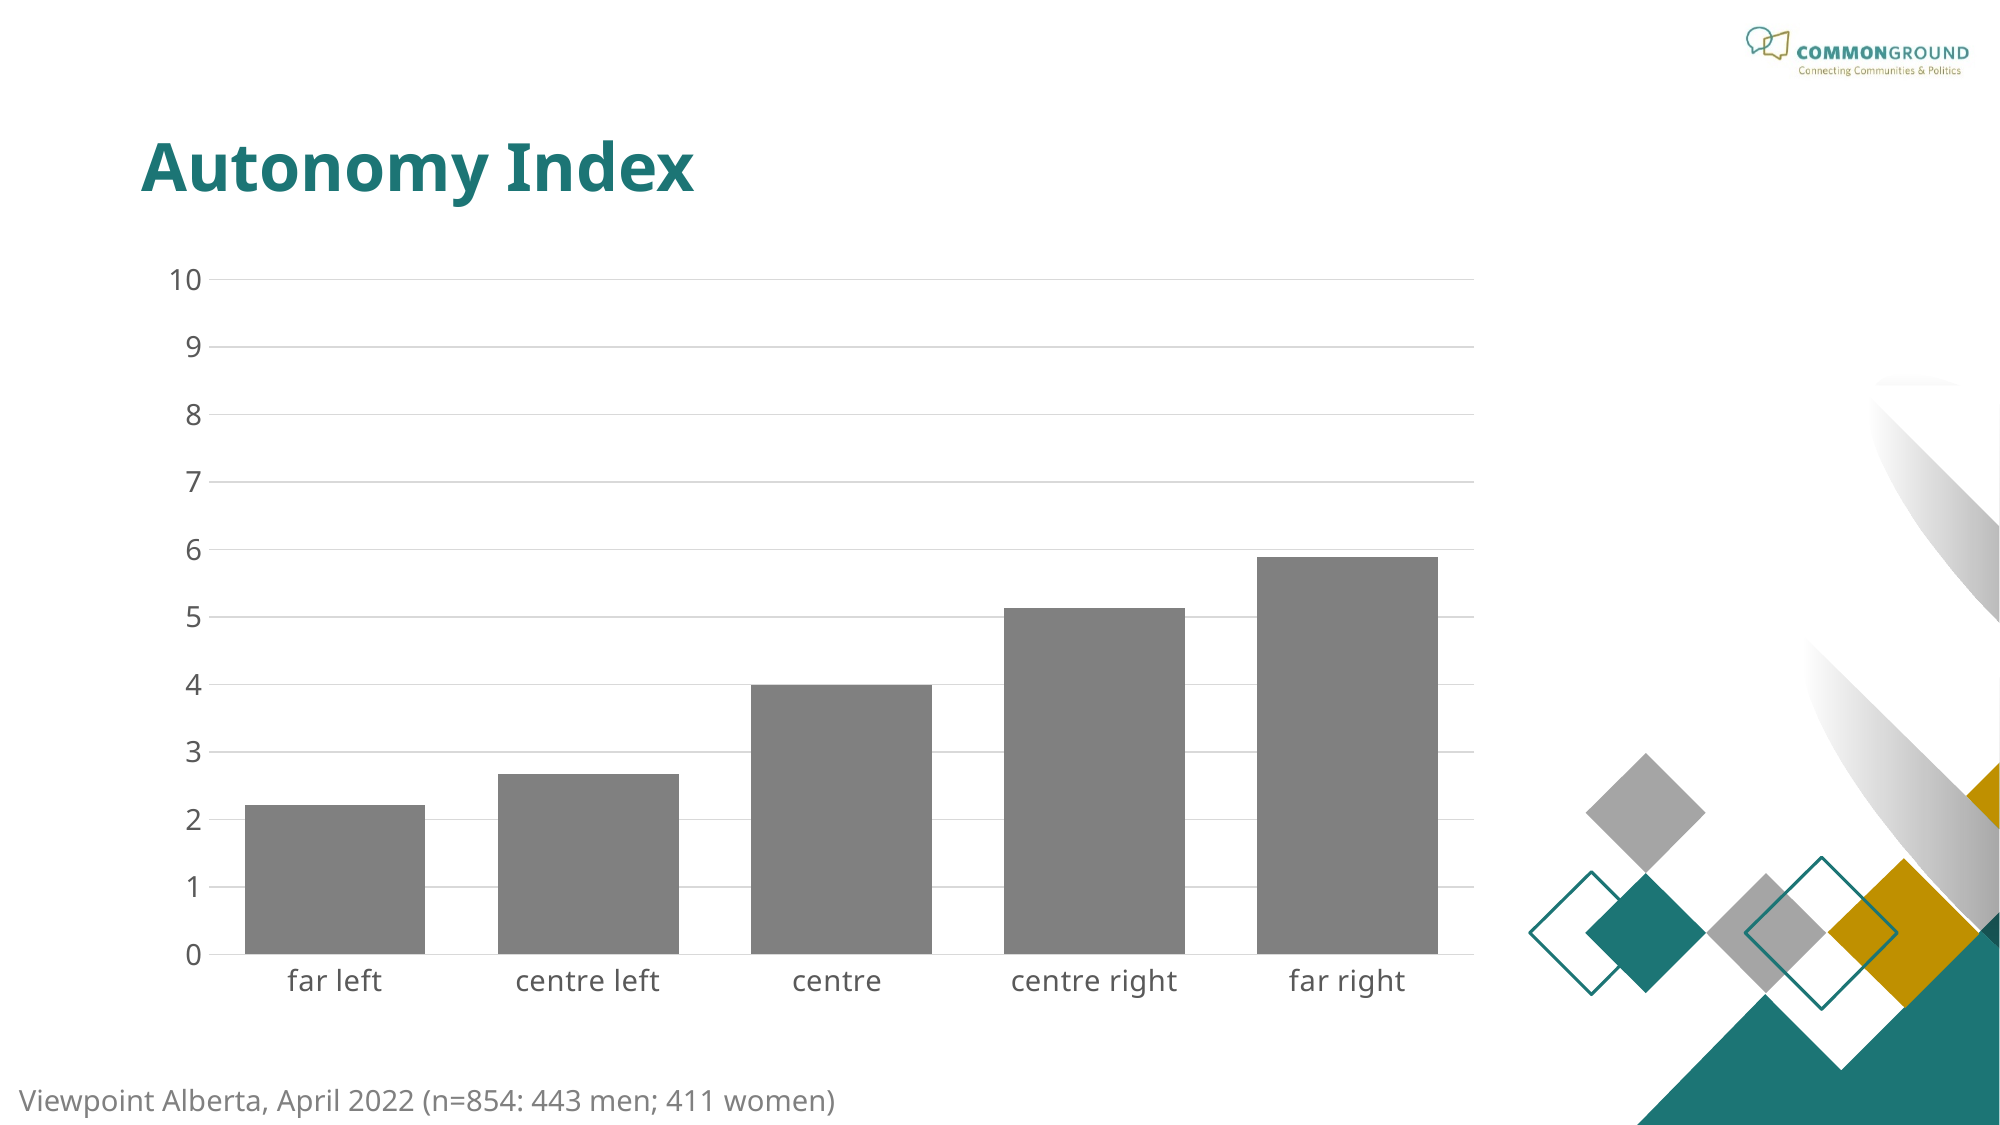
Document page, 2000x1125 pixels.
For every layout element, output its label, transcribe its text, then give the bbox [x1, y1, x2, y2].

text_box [1259, 385, 2000, 1125]
picture [1734, 22, 1979, 81]
text_box Viewpoint Alberta, April 2022 (n=854: 443 men; 411 women) [4, 1074, 1004, 1125]
text_box Autonomy Index [141, 124, 1512, 317]
chart [140, 243, 1502, 1017]
